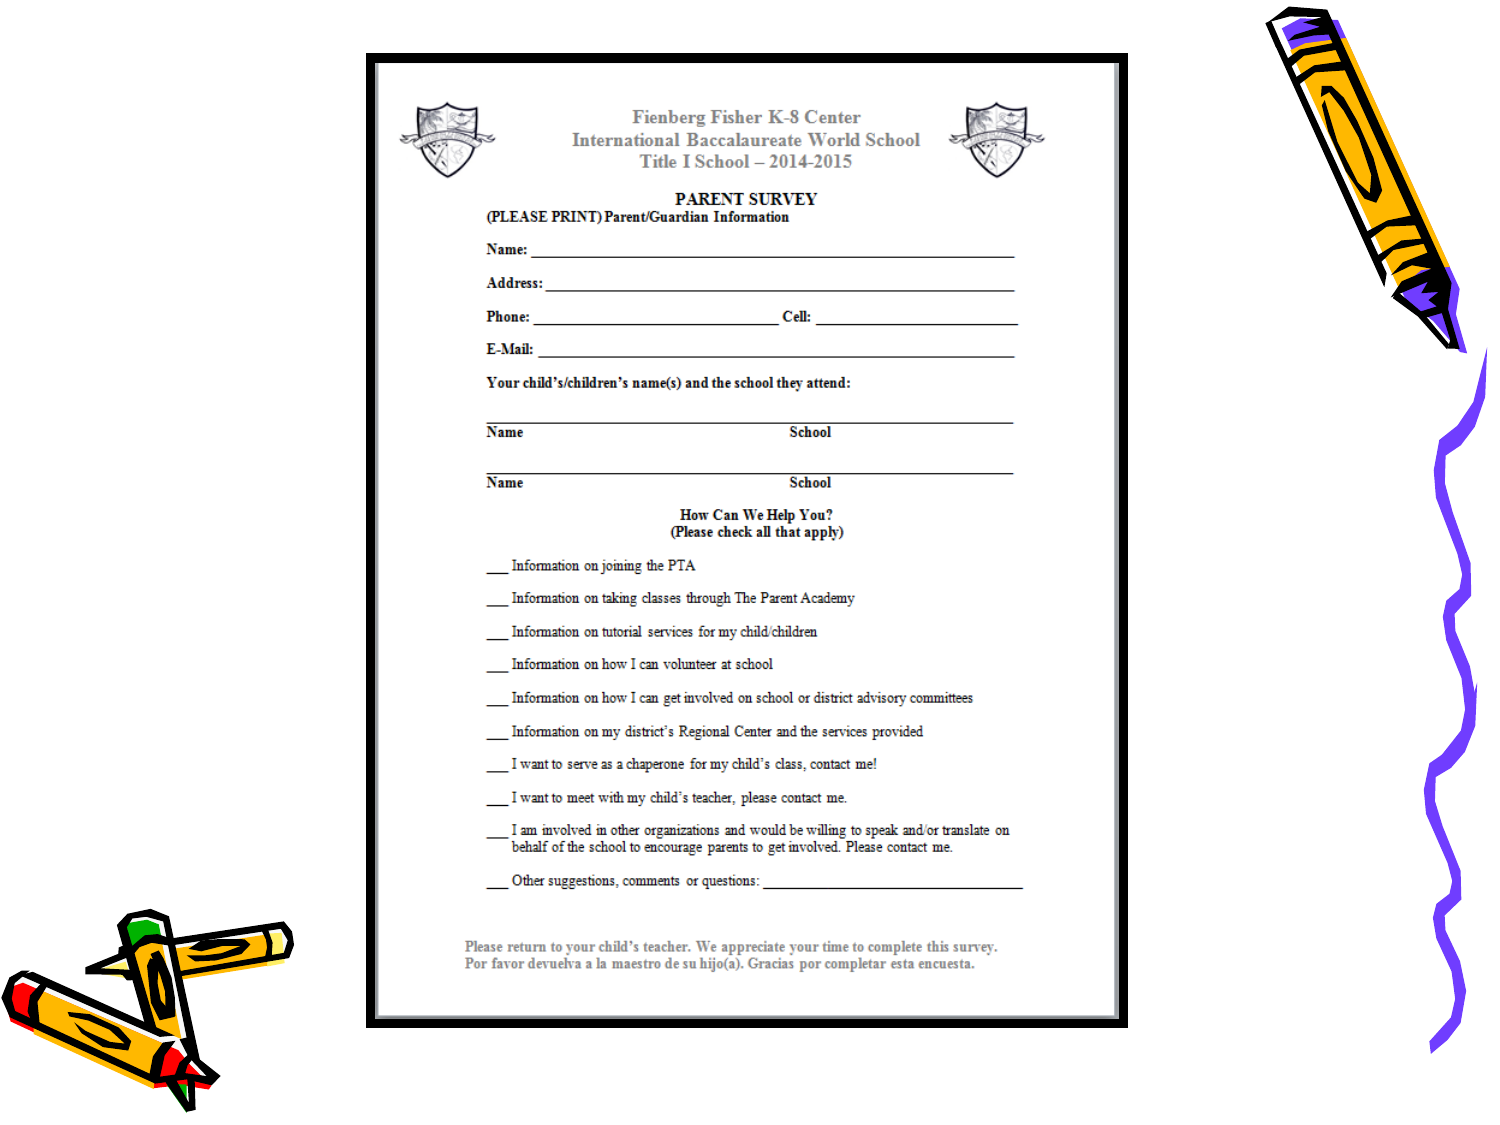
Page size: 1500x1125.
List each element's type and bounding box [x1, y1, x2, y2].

picture [374, 62, 1119, 1019]
